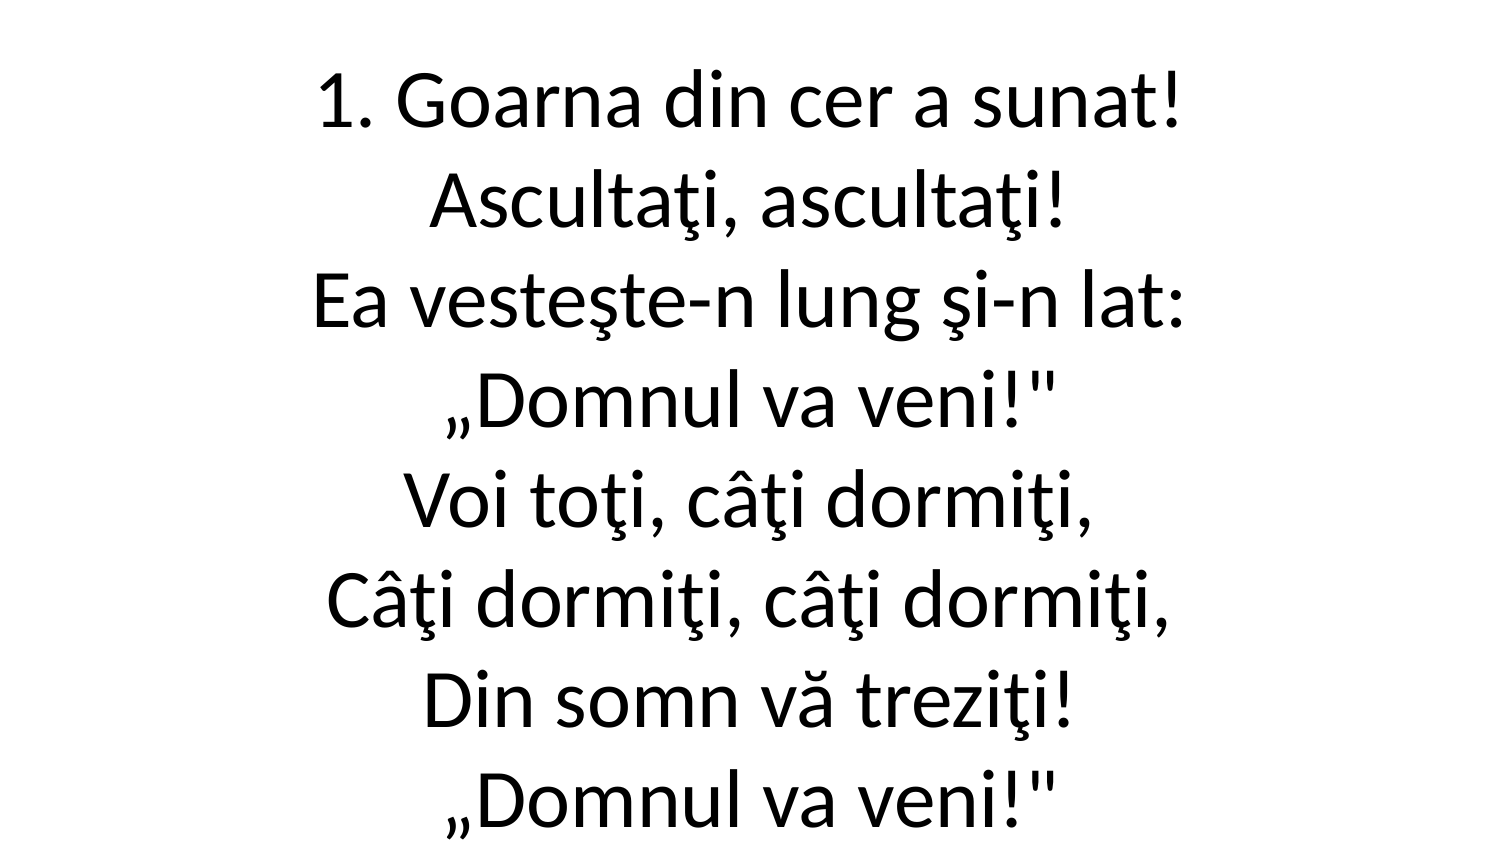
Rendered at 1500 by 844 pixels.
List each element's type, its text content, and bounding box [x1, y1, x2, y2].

text_box 1. Goarna din cer a sunat! Ascultaţi, ascultaţi! Ea vesteşte-n lung şi-n lat: „Domnul va veni!" Voi toţi, câţi dormiţi, Câţi dormiţi, câţi dormiţi, Din somn vă treziţi! „Domnul va veni!" [296, 0, 1204, 844]
